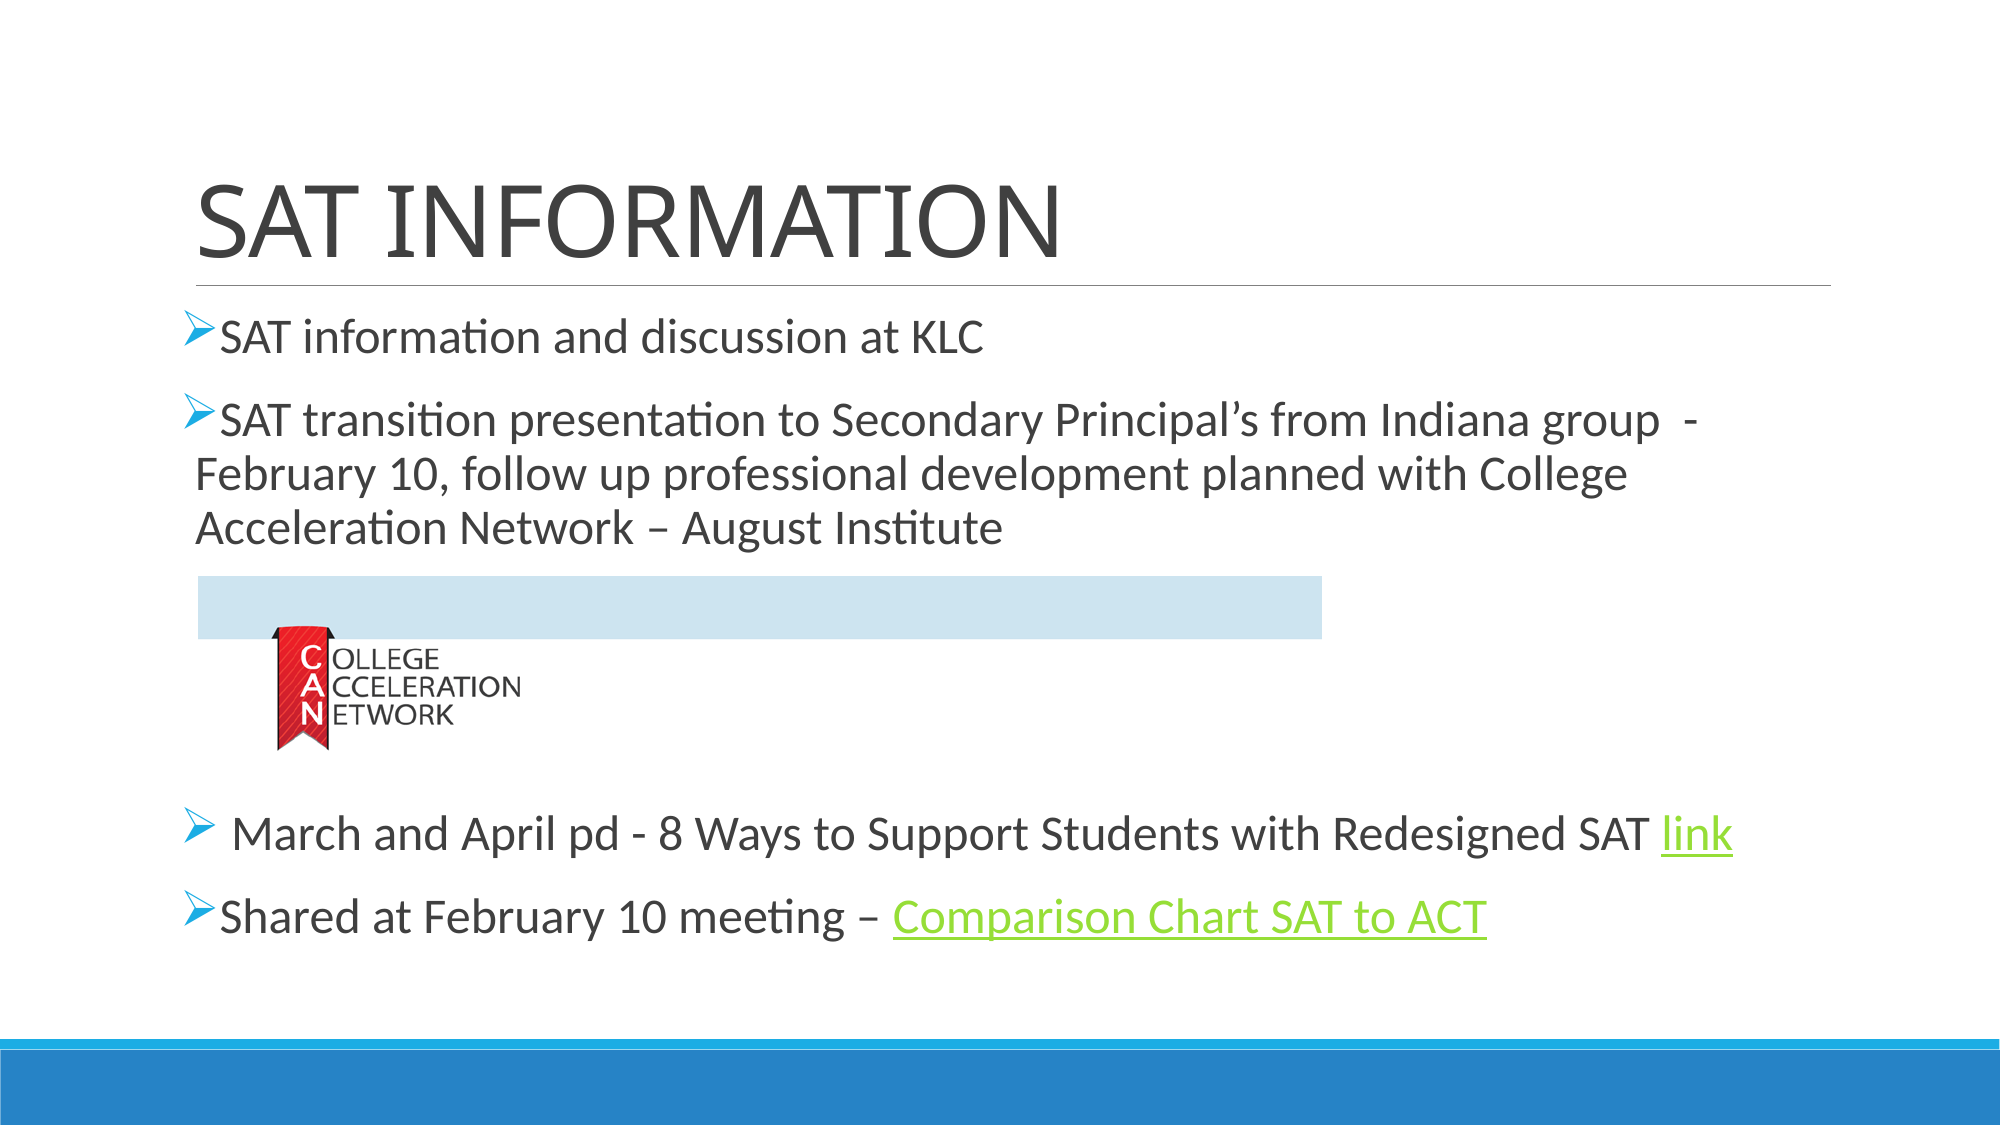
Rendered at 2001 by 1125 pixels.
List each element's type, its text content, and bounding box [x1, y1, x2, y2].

list SAT information and discussion at KLC SAT transition presentation to Secondary Principal’s from Indiana group - February 10, follow up professional development planned with College Acceleration Network – August Institute March and April pd - 8 Ways to Support Students with Redesigned SAT link Shared at February 10 meeting – Comparison Chart SAT to ACT [180, 302, 1830, 963]
picture [198, 575, 1322, 759]
title SAT INFORMATION [180, 47, 1830, 285]
